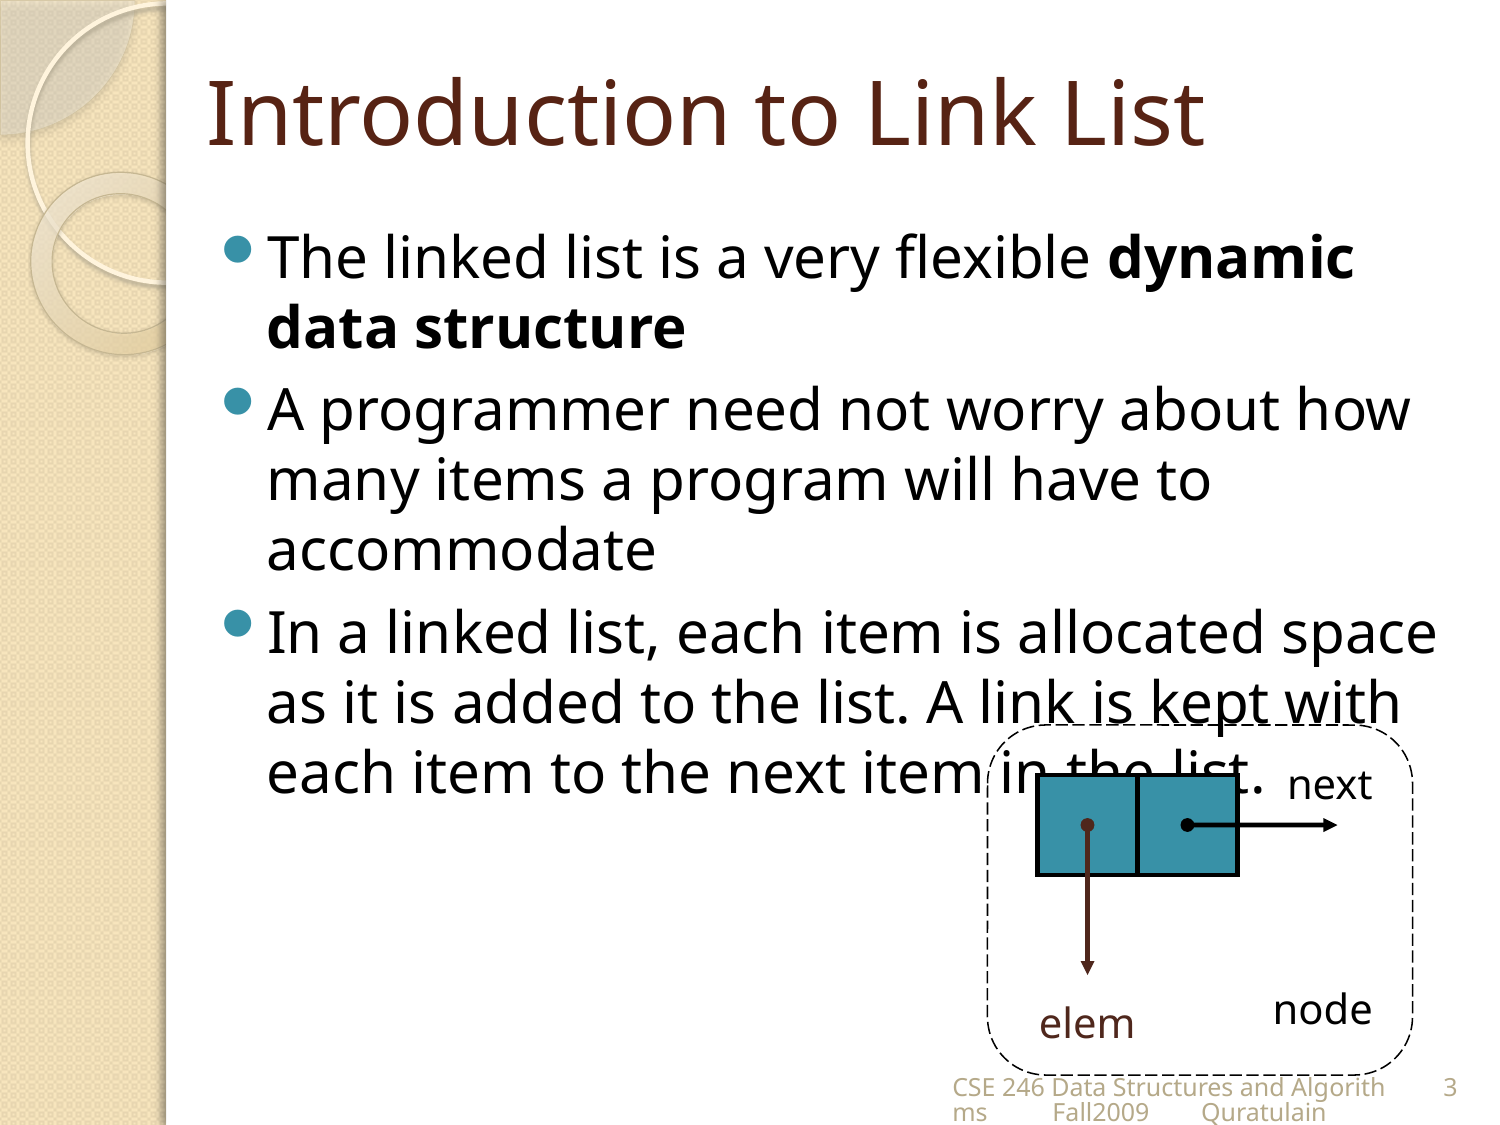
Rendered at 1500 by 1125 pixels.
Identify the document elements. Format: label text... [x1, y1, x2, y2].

list The linked list is a very flexible dynamic data structure A programmer need not worry about how many items a program will have to accommodate In a linked list, each item is allocated space as it is added to the list. A link is kept with each item to the next item in the list. [192, 212, 1477, 775]
footer CSE 246 Data Structures and Algorithms Fall2009 Quratulain [937, 1034, 1413, 1113]
text_box [1137, 774, 1238, 875]
text_box [1181, 818, 1338, 832]
slide_number 3 [1413, 1034, 1488, 1113]
text_box [987, 724, 1413, 1034]
title Introduction to Link List [192, 45, 1454, 175]
text_box [1081, 818, 1094, 976]
